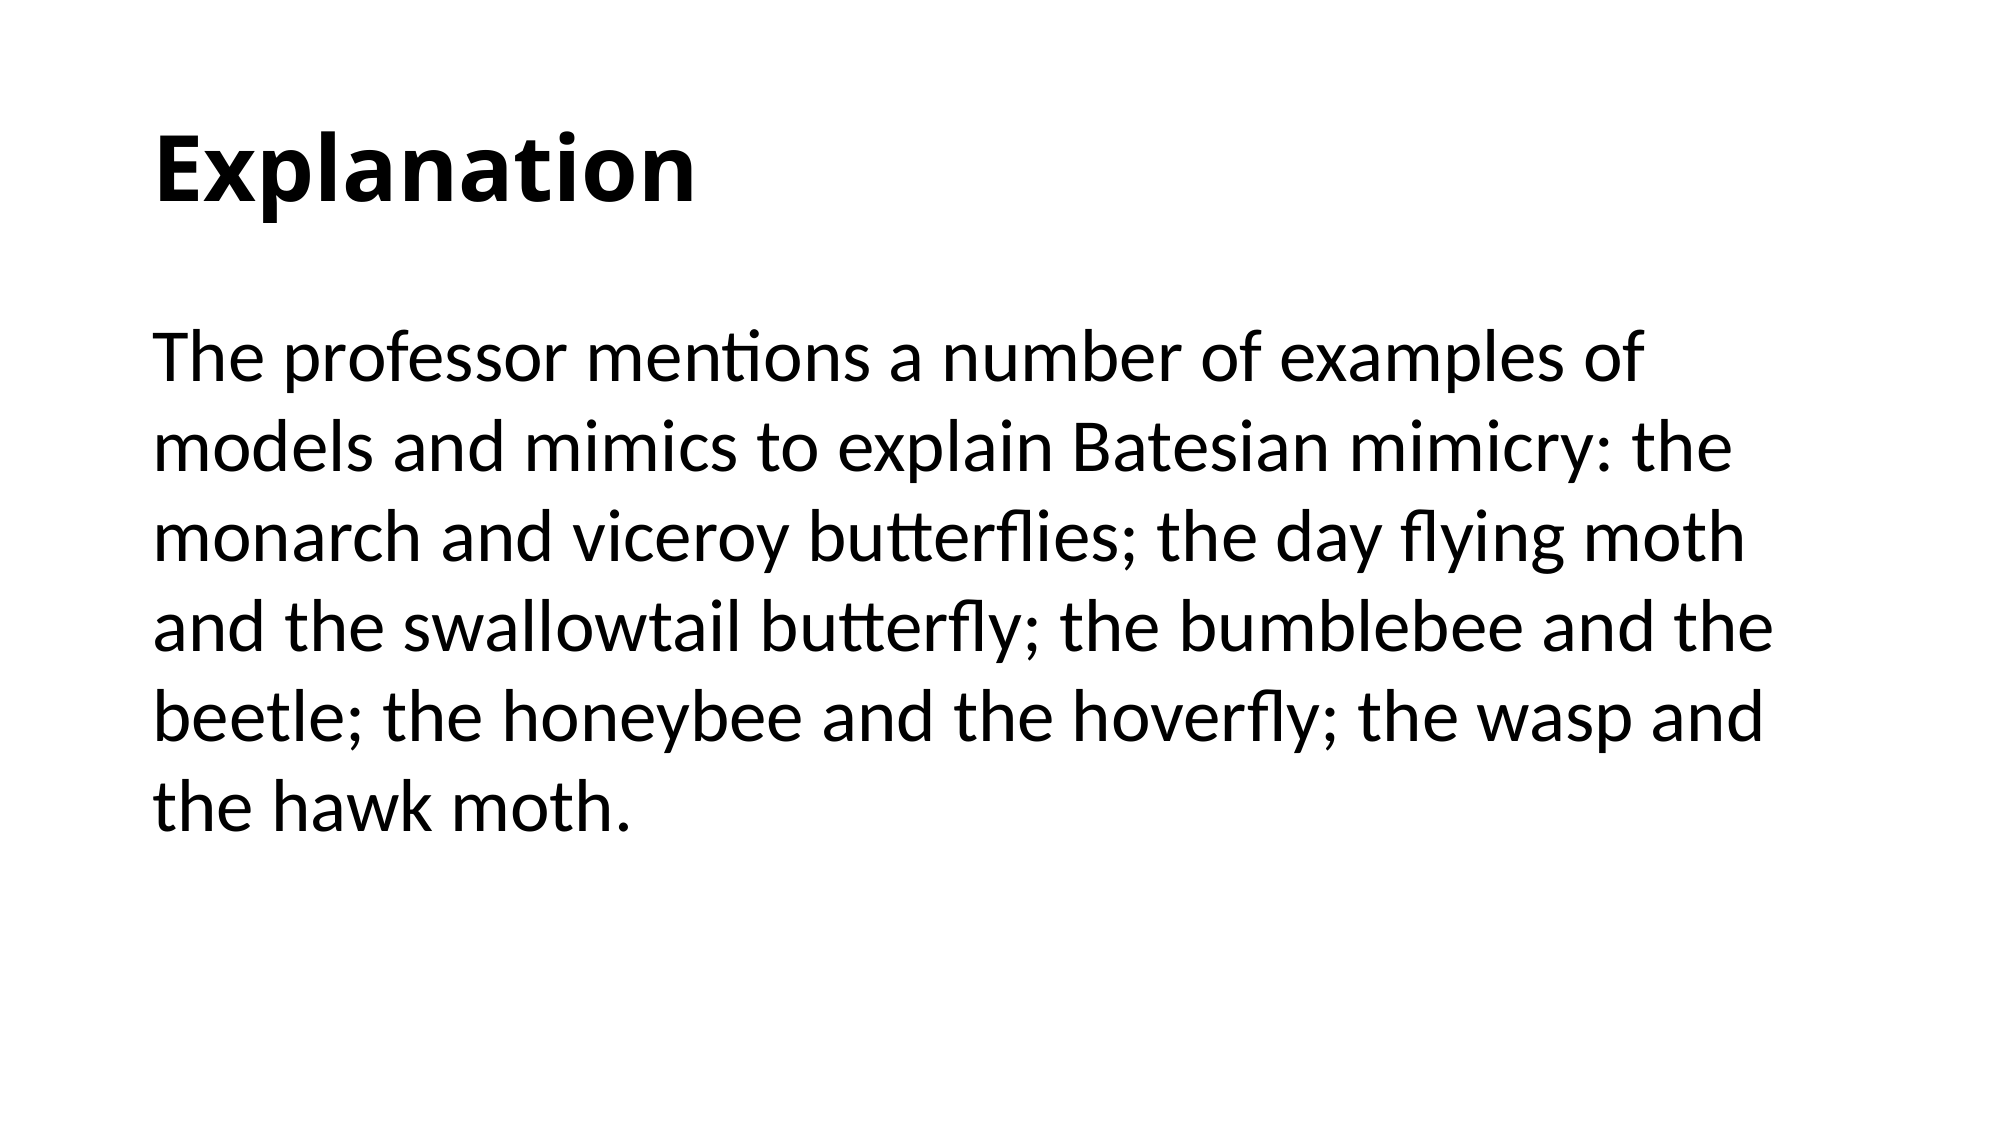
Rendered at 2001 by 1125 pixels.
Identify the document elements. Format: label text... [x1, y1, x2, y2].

list The professor mentions a number of examples of models and mimics to explain Batesian mimicry: the monarch and viceroy butterflies; the day flying moth and the swallowtail butterfly; the bumblebee and the beetle; the honeybee and the hoverfly; the wasp and the hawk moth. [137, 299, 1863, 1014]
title Explanation [137, 62, 1863, 280]
